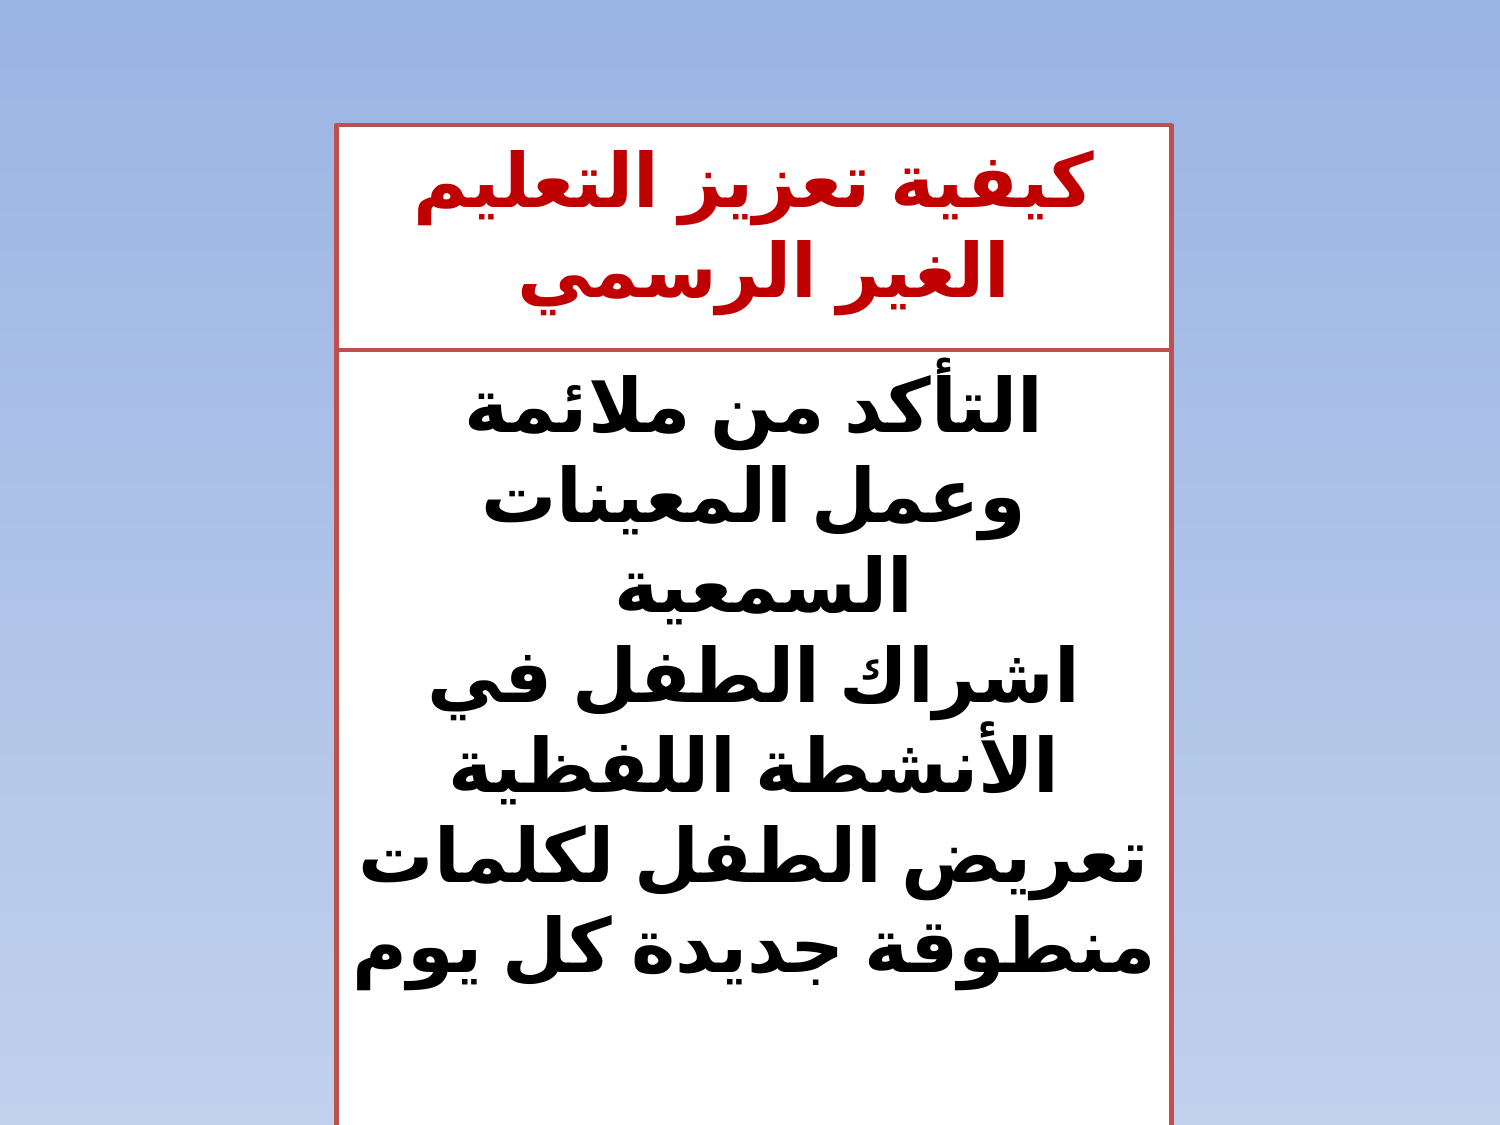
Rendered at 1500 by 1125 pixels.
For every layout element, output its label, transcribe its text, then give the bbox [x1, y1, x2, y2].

text_box كيفية تعزيز التعليم الغير الرسمي [334, 123, 1174, 348]
text_box التأكد من ملائمة وعمل المعينات السمعية اشراك الطفل في الأنشطة اللفظية تعريض الطفل لكلمات منطوقة جديدة كل يوم [334, 348, 1174, 1125]
